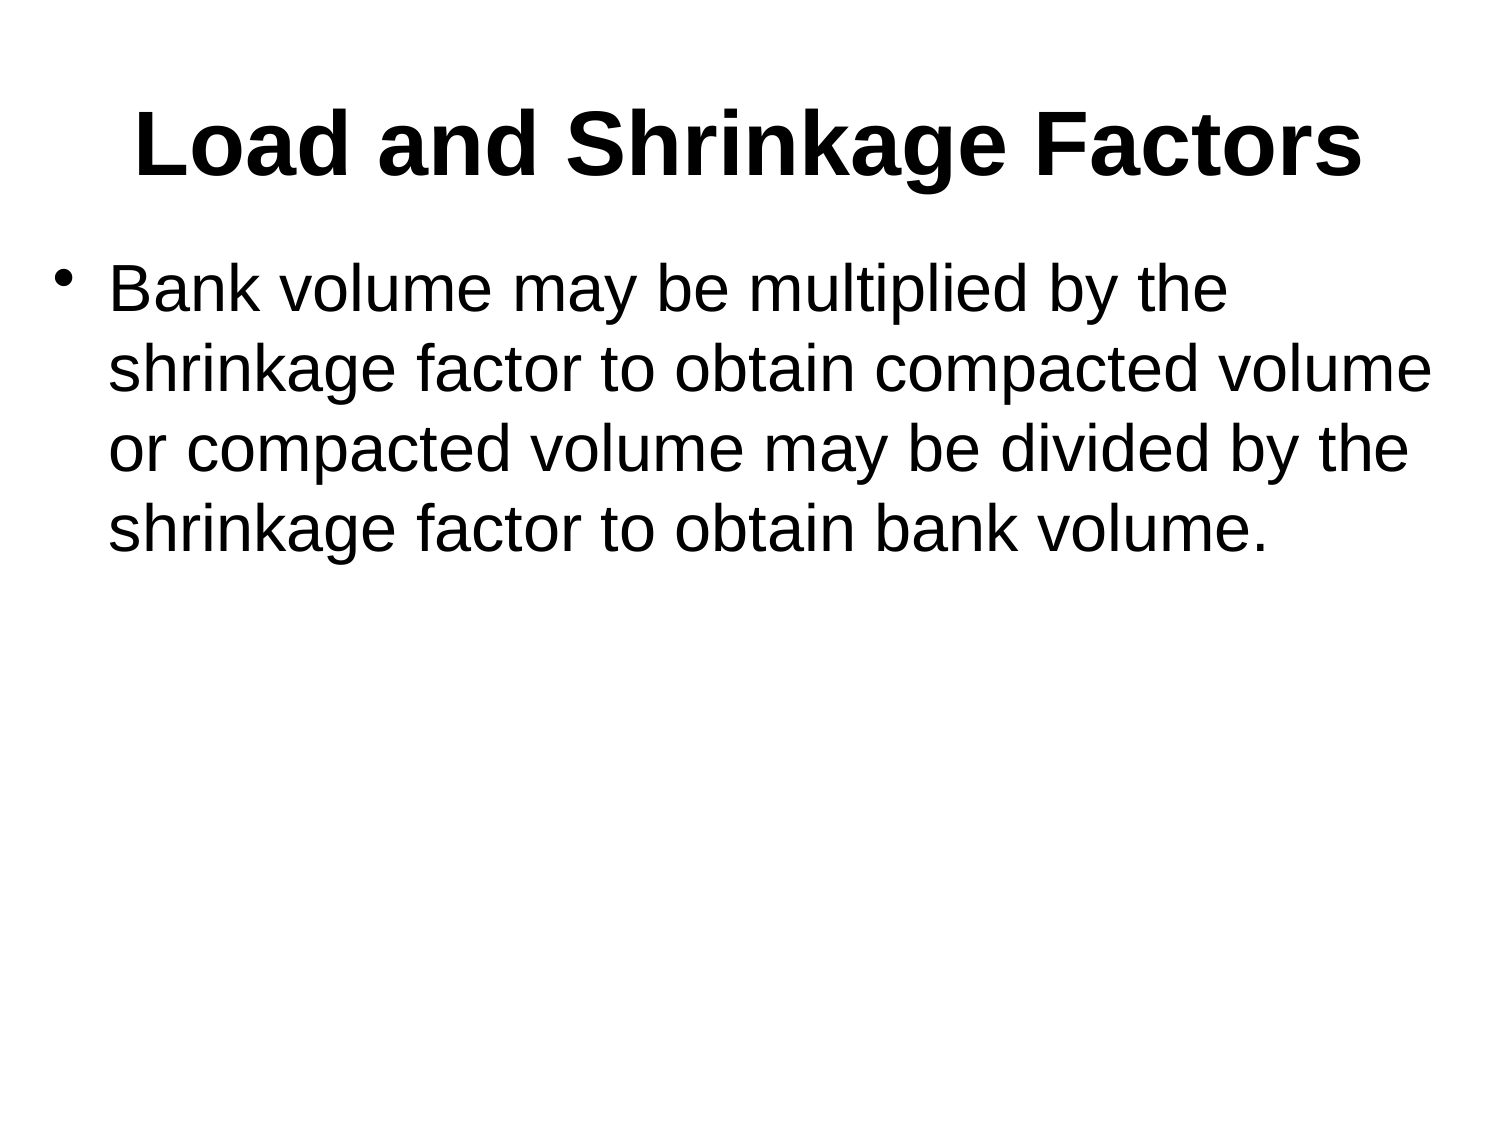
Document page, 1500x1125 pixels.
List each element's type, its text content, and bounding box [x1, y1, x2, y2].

title Load and Shrinkage Factors [74, 44, 1426, 233]
list Bank volume may be multiplied by the shrinkage factor to obtain compacted volume or compacted volume may be divided by the shrinkage factor to obtain bank volume. [37, 237, 1463, 1076]
